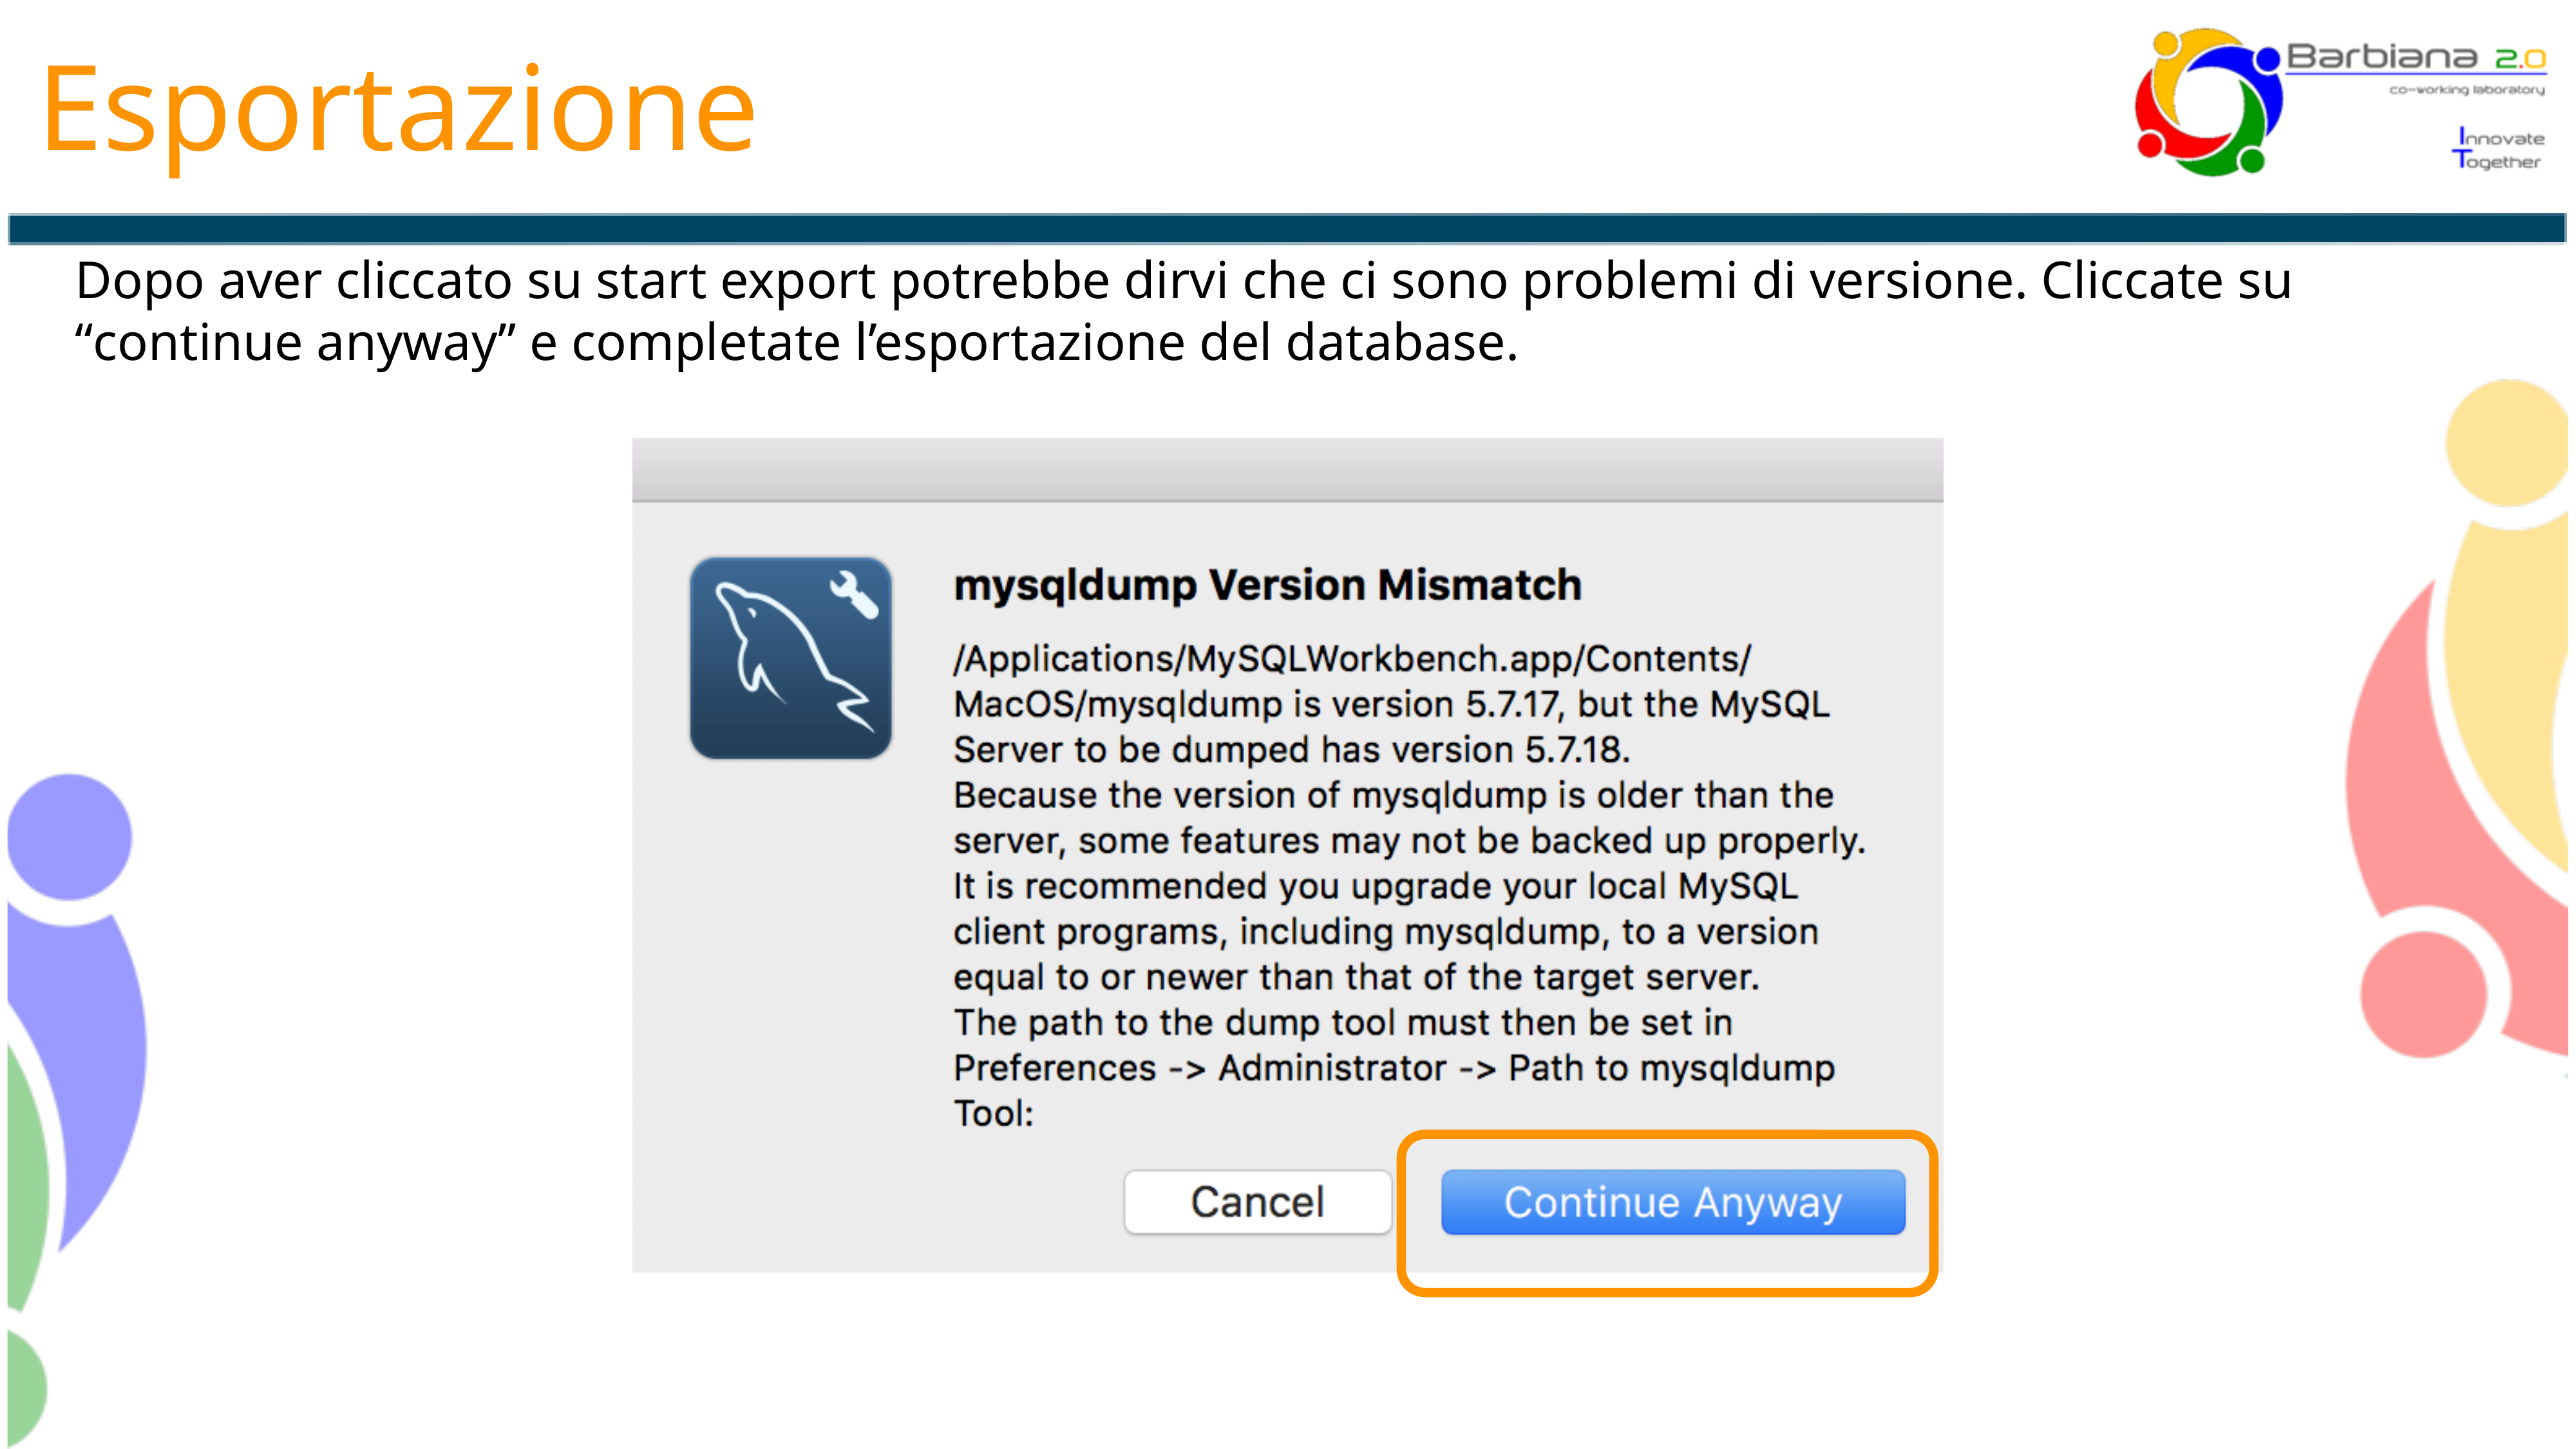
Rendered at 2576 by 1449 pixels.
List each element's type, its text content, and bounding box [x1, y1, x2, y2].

text_box Dopo aver cliccato su start export potrebbe dirvi che ci sono problemi di versione. Cliccate su “continue anyway” e completate l’esportazione del database. [69, 242, 2507, 376]
picture [2121, 364, 2568, 1238]
text_box [1401, 1273, 1934, 1293]
picture [8, 213, 2576, 245]
title Esportazione [31, 25, 2111, 180]
picture [2121, 9, 2568, 196]
picture [7, 645, 158, 1449]
picture [632, 438, 1944, 1273]
